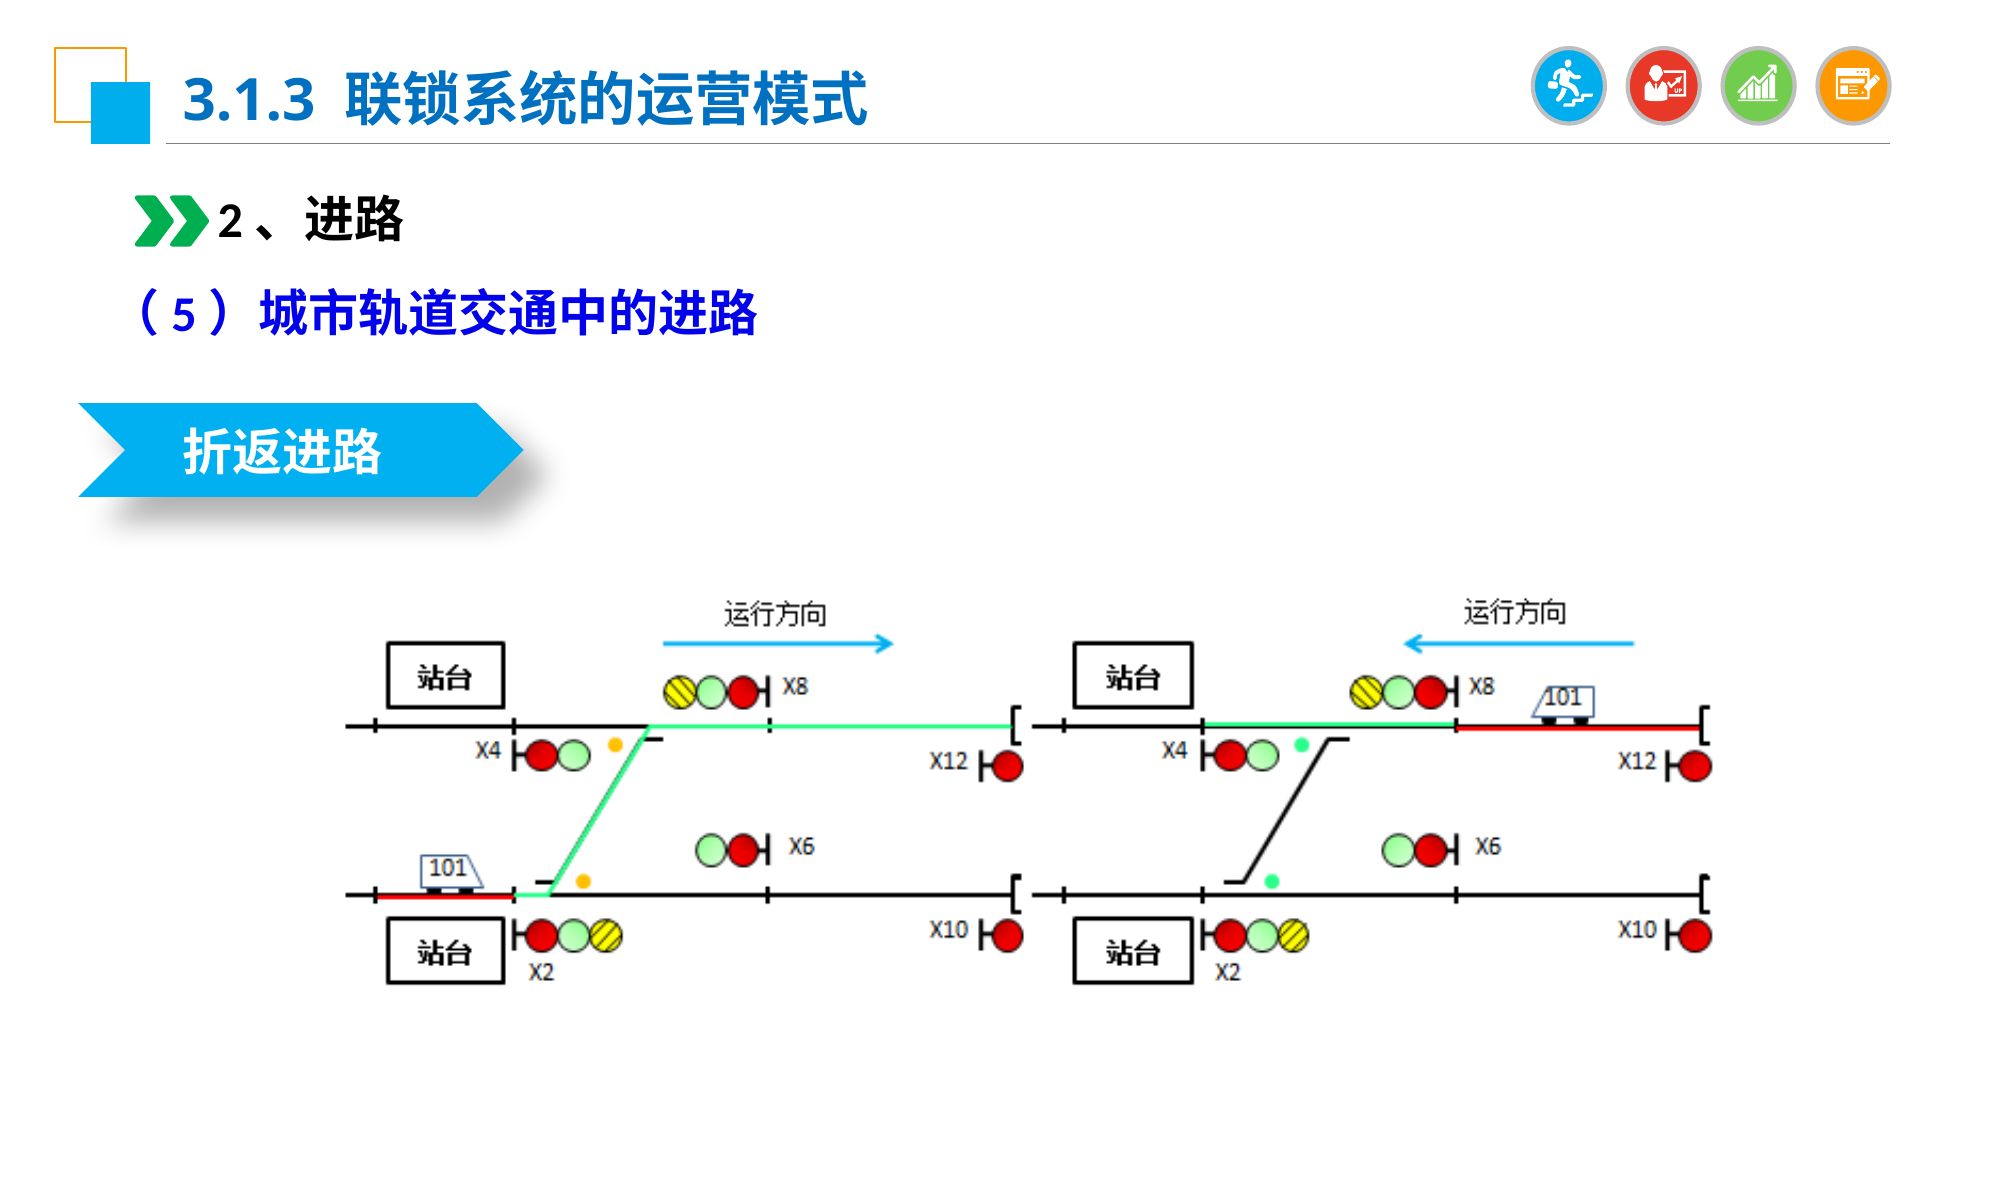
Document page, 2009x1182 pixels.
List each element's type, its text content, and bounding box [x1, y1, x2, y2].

picture [312, 566, 1752, 1013]
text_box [136, 180, 416, 257]
text_box 3.1.3 联锁系统的运营模式 [162, 51, 890, 142]
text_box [77, 402, 524, 498]
text_box （5）城市轨道交通中的进路 [94, 274, 774, 349]
